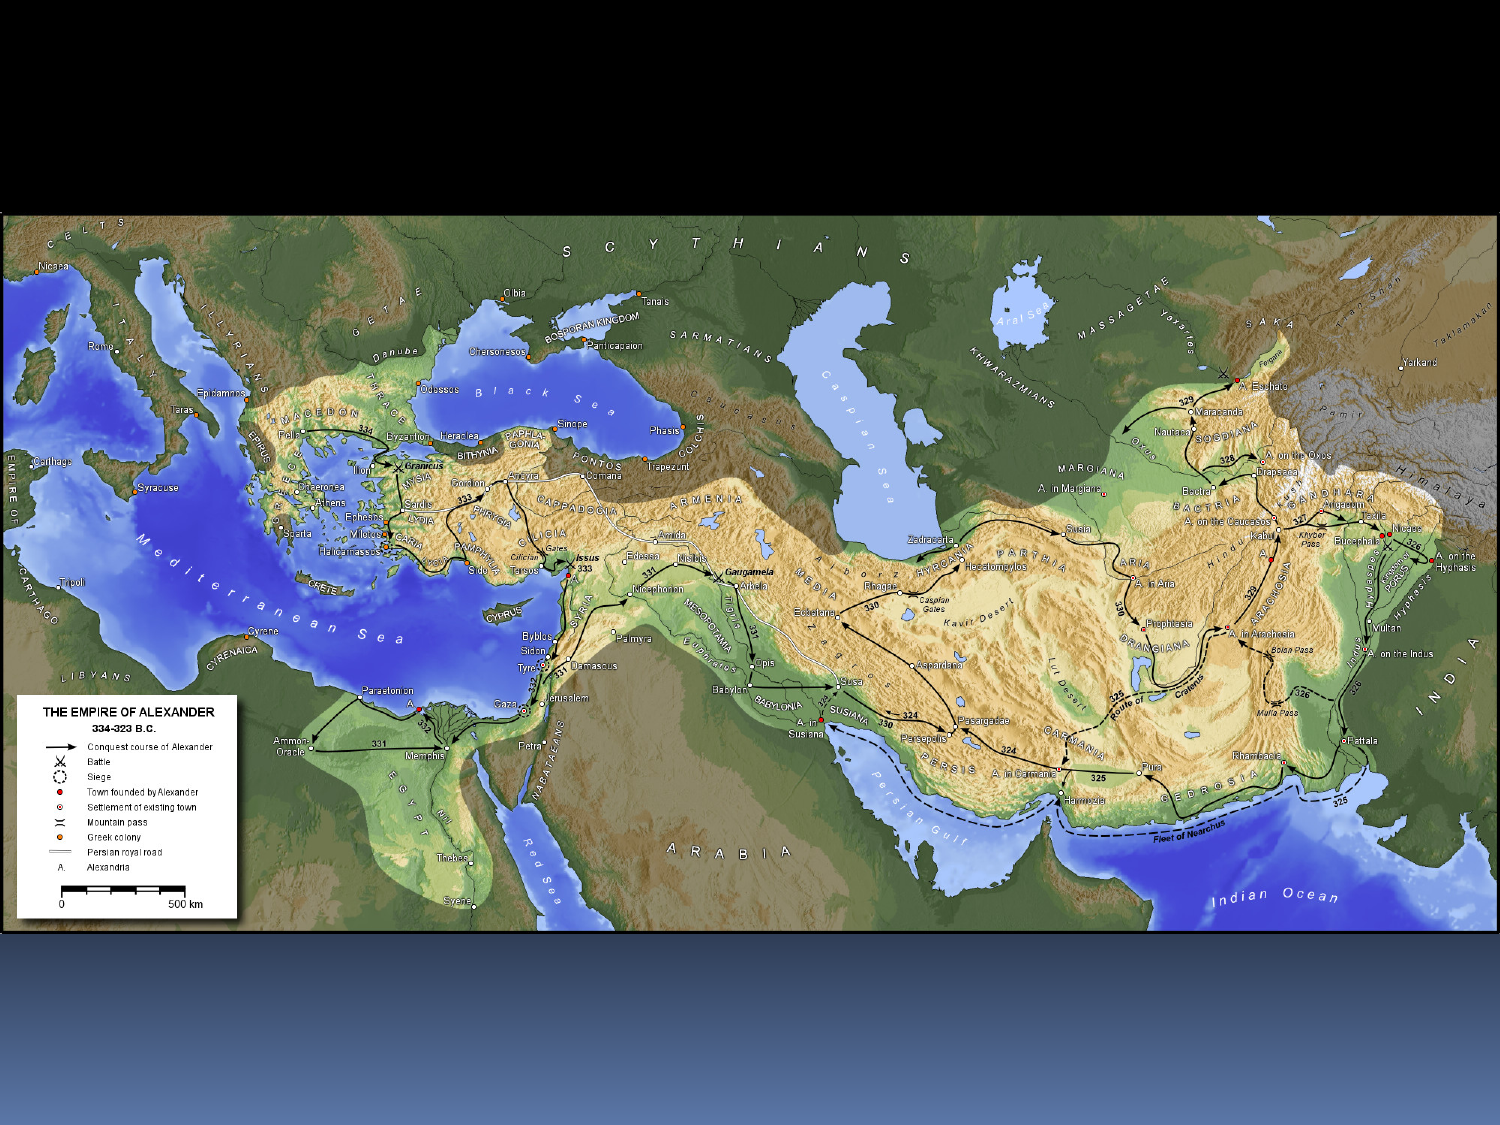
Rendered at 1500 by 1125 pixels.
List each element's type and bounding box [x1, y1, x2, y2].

picture [0, 212, 1500, 934]
